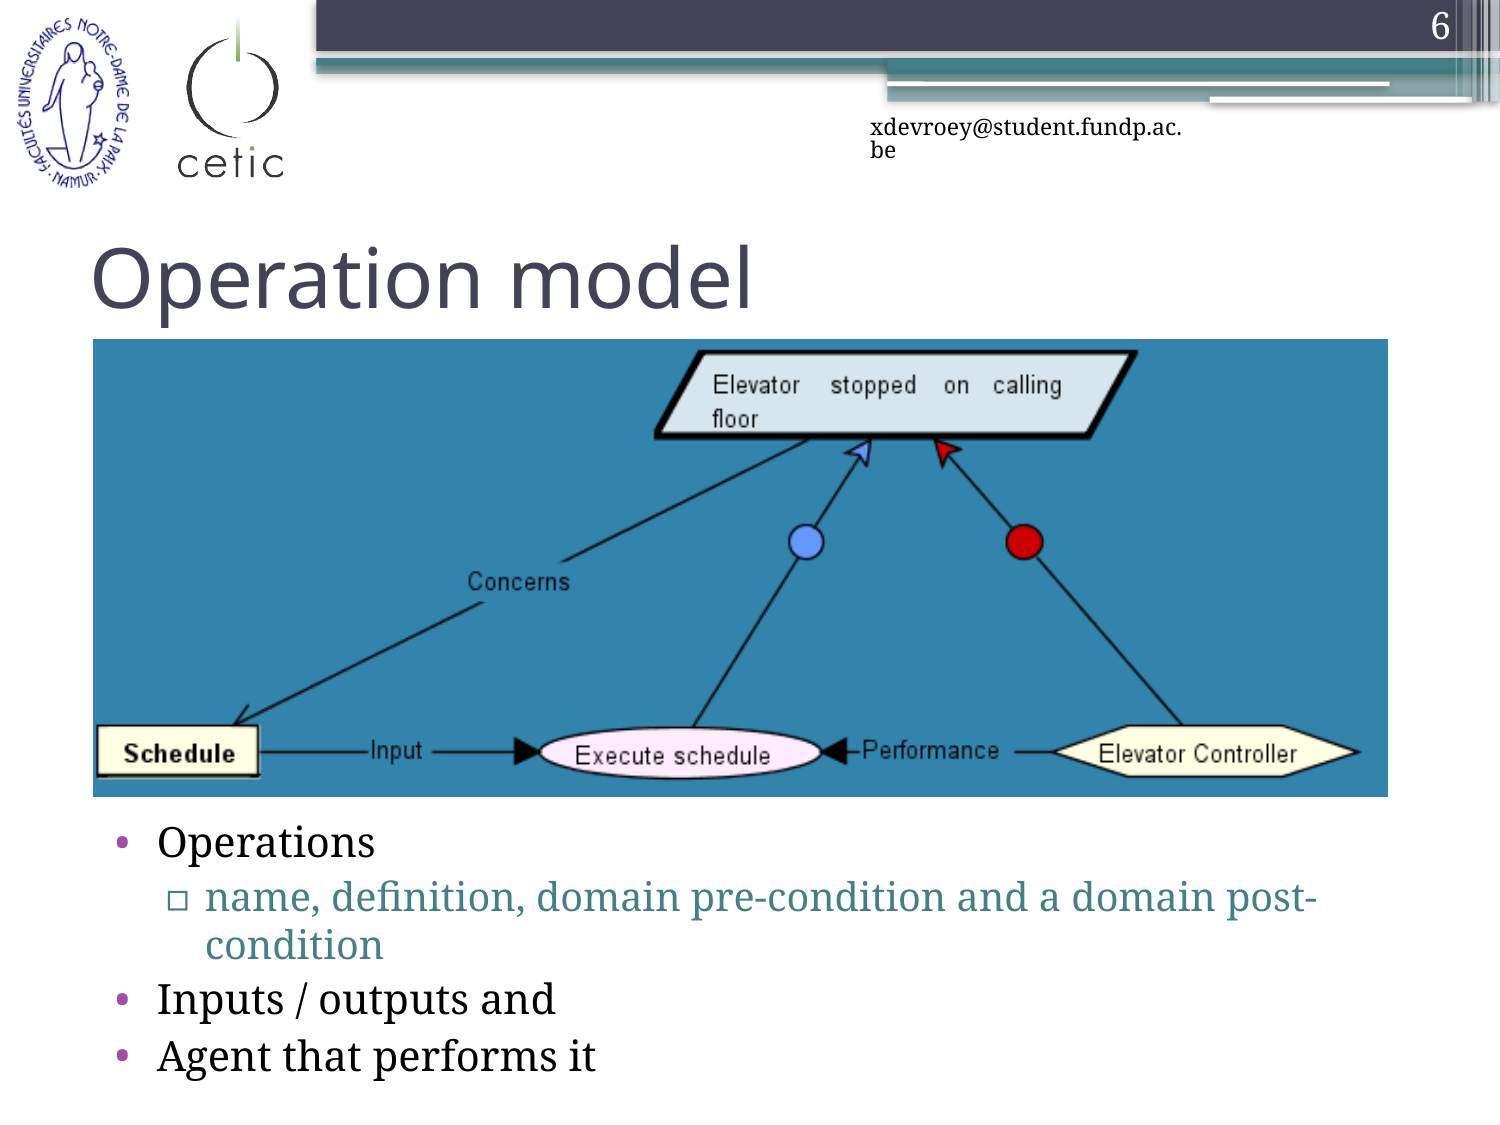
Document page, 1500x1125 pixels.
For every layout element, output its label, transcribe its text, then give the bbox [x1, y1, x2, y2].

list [93, 339, 1388, 798]
slide_number 6 [1341, 0, 1466, 61]
title Operation model [75, 187, 1425, 363]
picture [175, 11, 285, 180]
list Operations name, definition, domain pre-condition and a domain post-condition Inputs / outputs and Agent that performs it [82, 808, 1425, 1112]
picture [17, 18, 129, 188]
footer xdevroey@student.fundp.ac.be [855, 105, 1209, 181]
